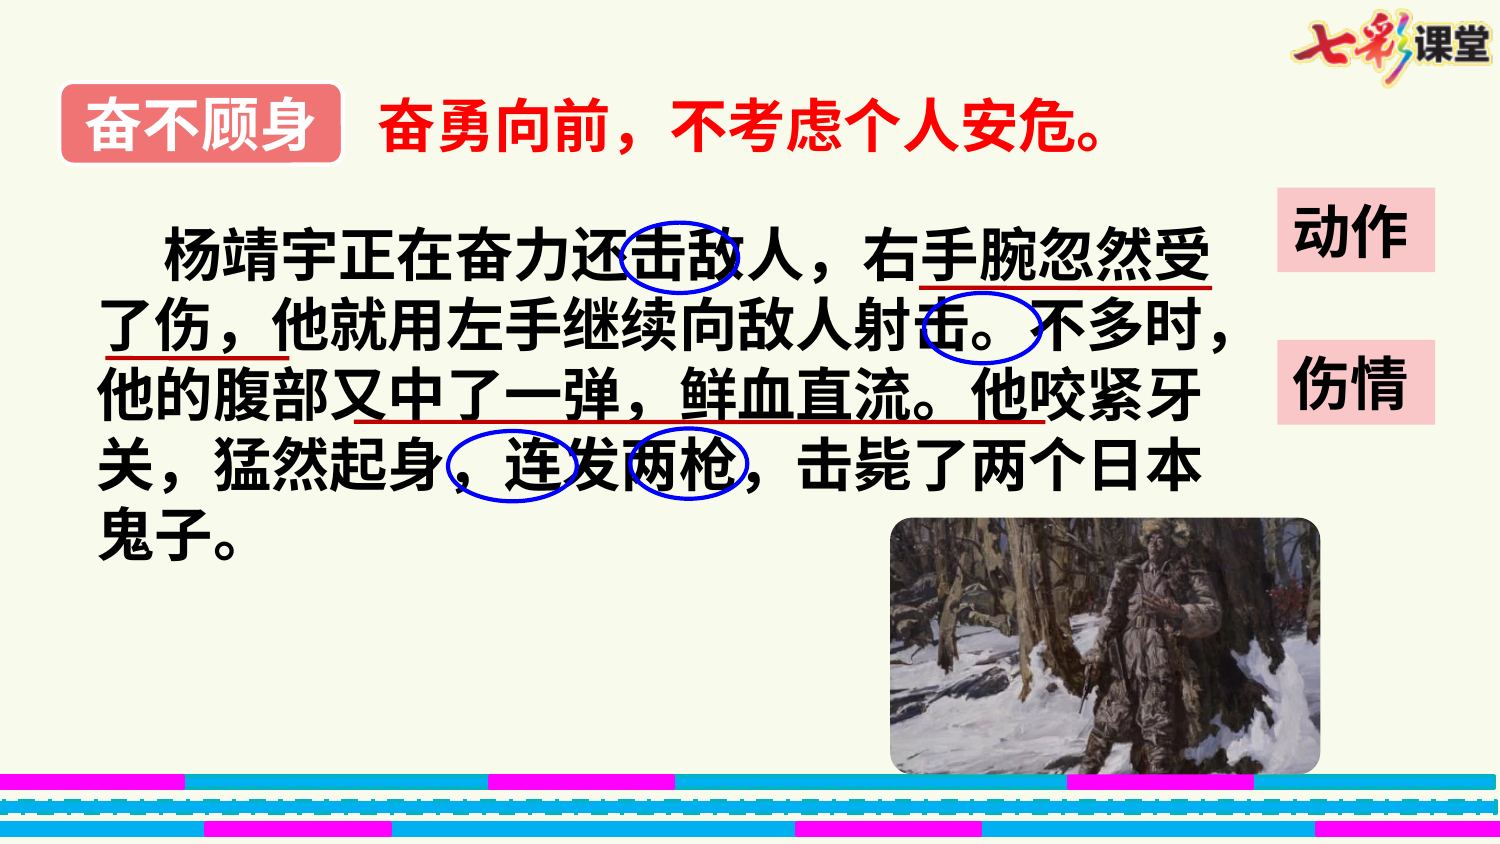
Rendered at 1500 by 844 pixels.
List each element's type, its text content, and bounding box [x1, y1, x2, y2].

text_box 伤情 [1277, 339, 1436, 425]
text_box [618, 220, 741, 296]
text_box 奋不顾身 [57, 79, 345, 167]
text_box 动作 [1277, 187, 1436, 273]
picture [889, 517, 1321, 775]
text_box 杨靖宇正在奋力还击敌人，右手腕忽然受了伤，他就用左手继续向敌人射击。不多时，他的腹部又中了一弹，鲜血直流。他咬紧牙关，猛然起身，连发两枪，击毙了两个日本鬼子。 [81, 210, 1266, 576]
text_box [921, 297, 1044, 366]
picture [1289, 8, 1495, 89]
text_box [628, 432, 750, 501]
text_box [445, 432, 579, 504]
text_box 奋勇向前，不考虑个人安危。 [363, 82, 1106, 167]
